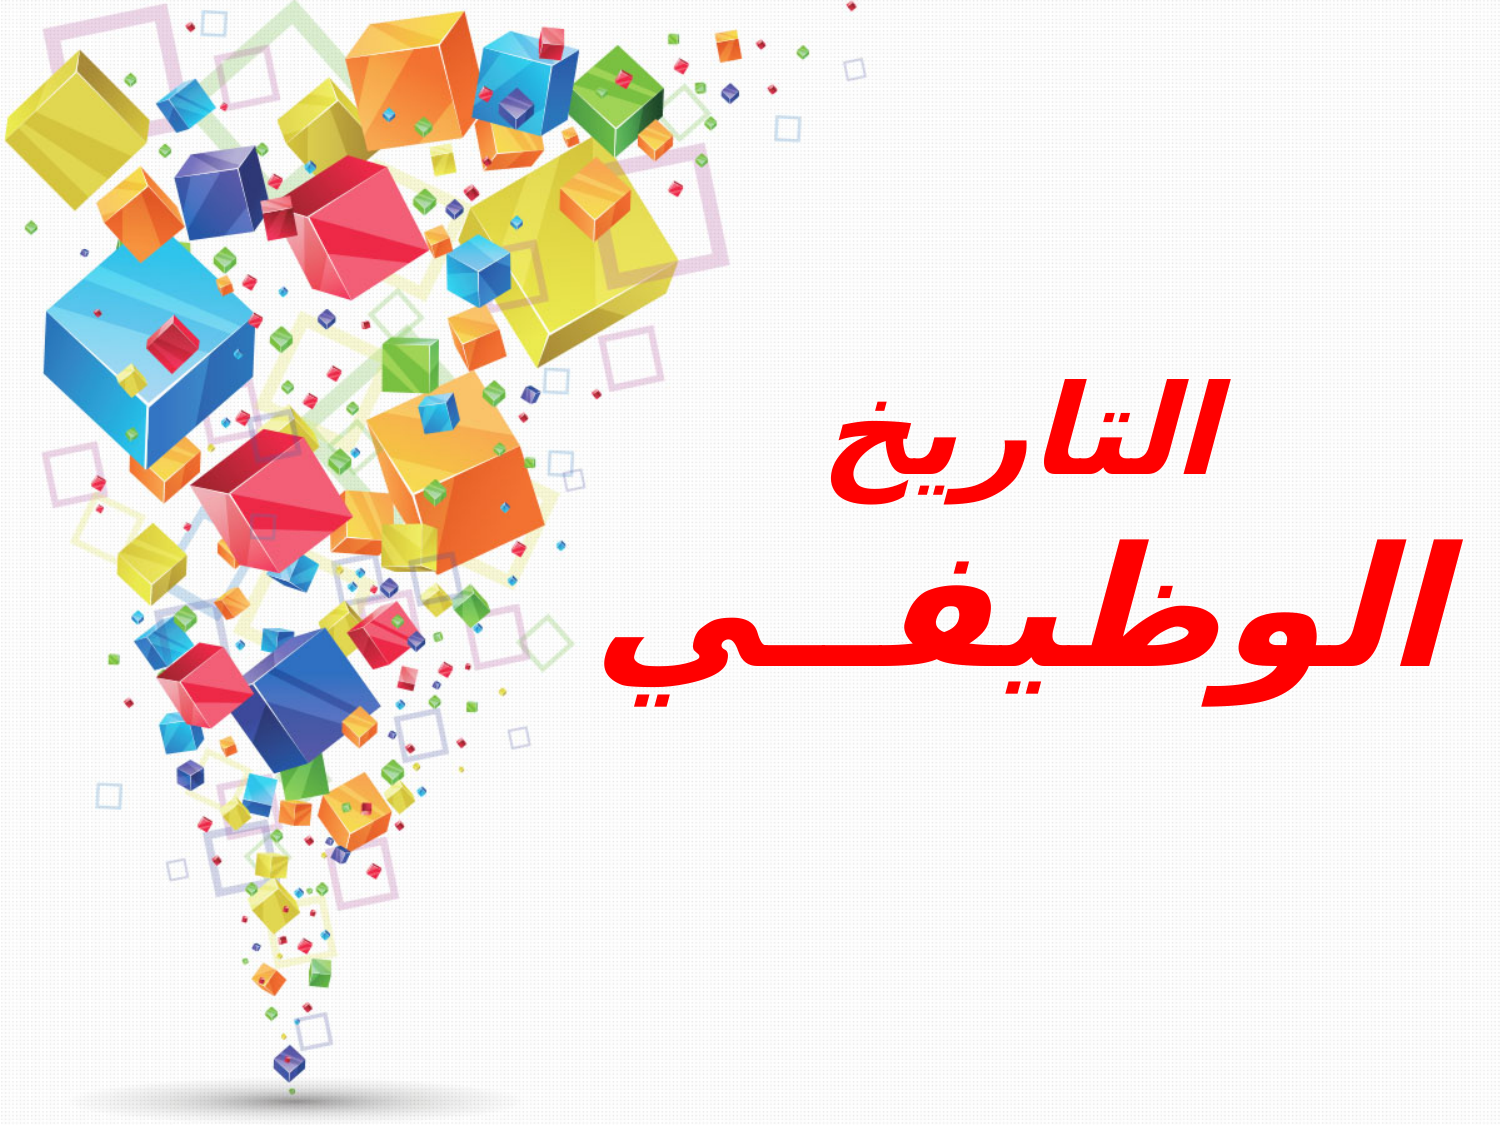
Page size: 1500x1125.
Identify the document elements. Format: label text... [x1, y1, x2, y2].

picture [0, 0, 1500, 1125]
text_box التاريخ الوظيفــي [537, 437, 1500, 613]
